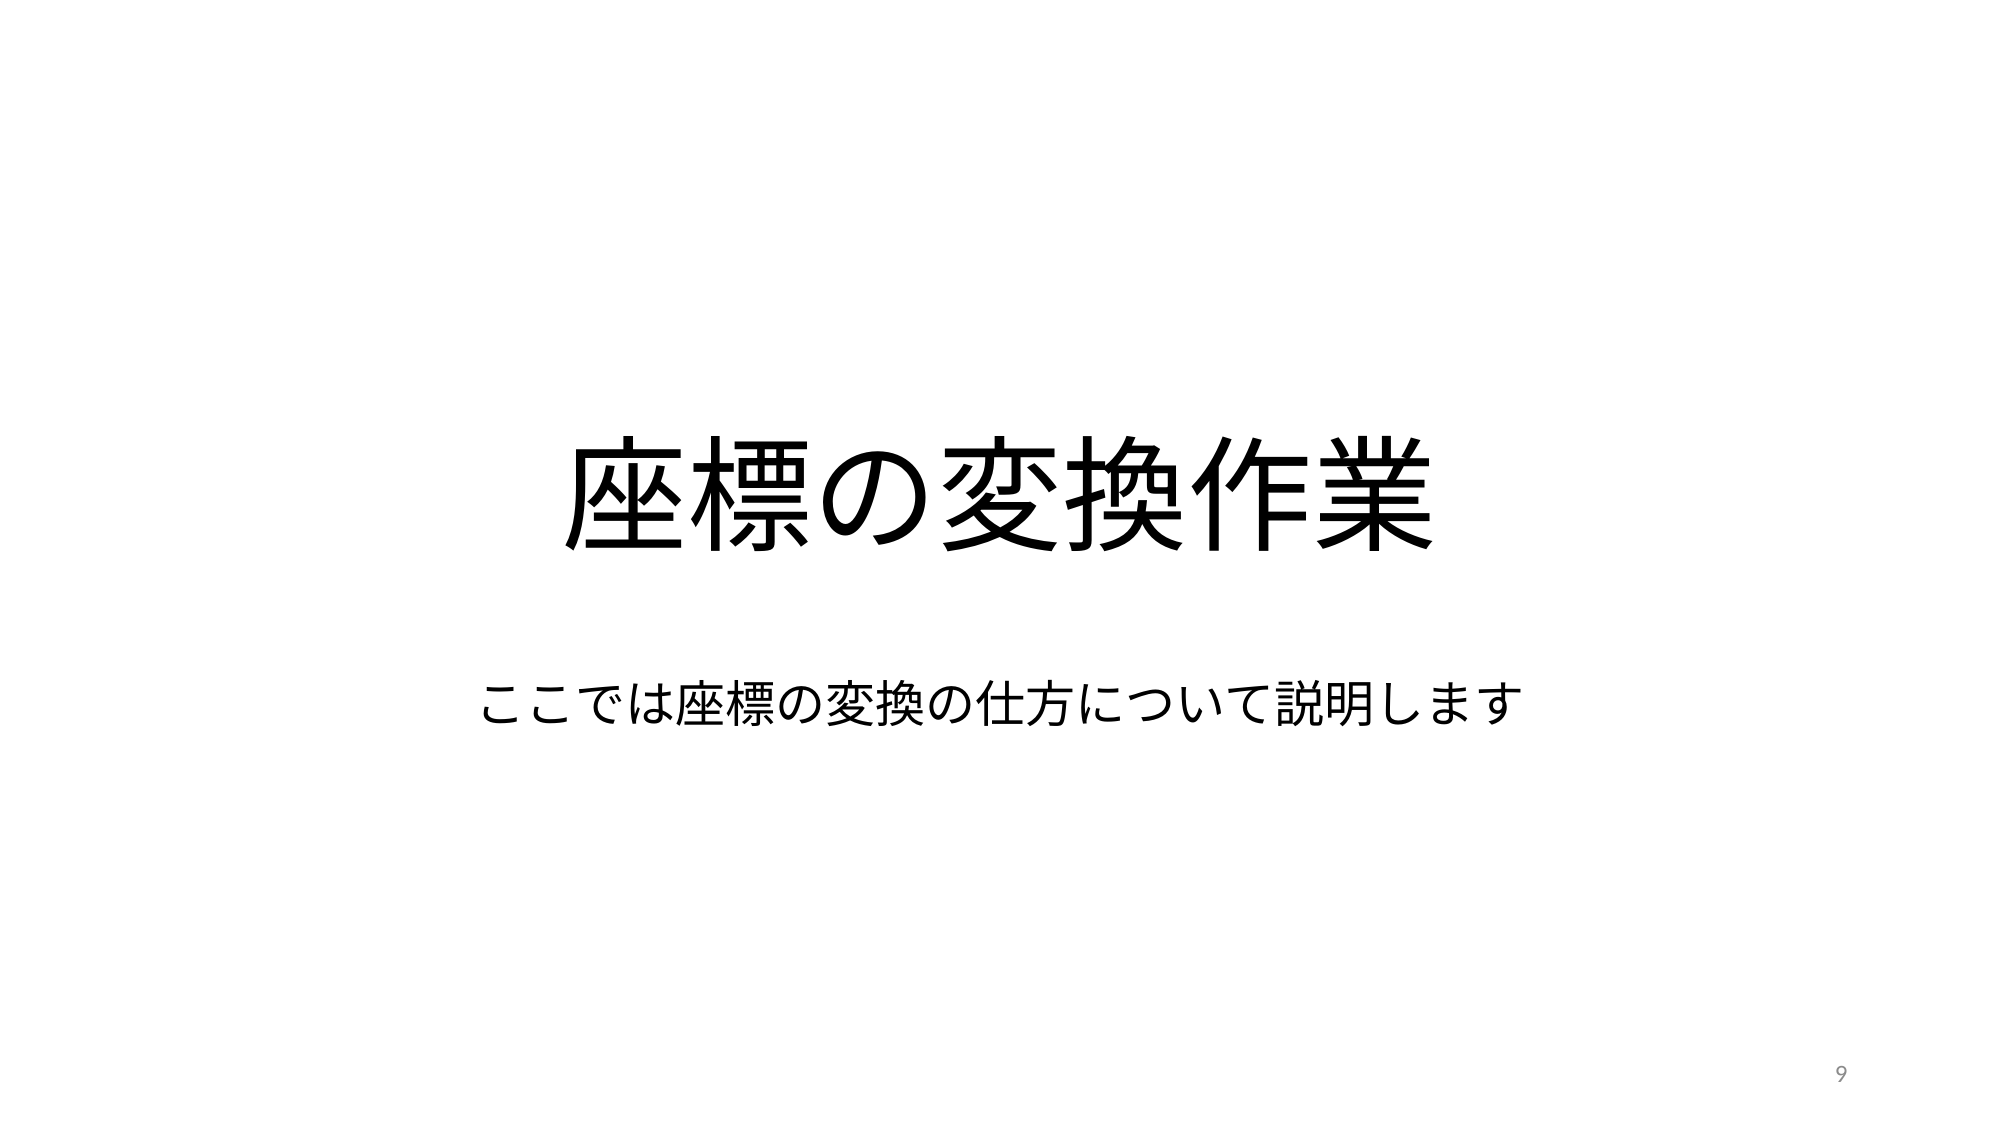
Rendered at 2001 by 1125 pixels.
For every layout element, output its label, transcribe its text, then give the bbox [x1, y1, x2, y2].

title 座標の変換作業 [249, 184, 1750, 576]
subtitle ここでは座標の変換の仕方について説明します [249, 590, 1750, 863]
slide_number 9 [1412, 1042, 1863, 1103]
